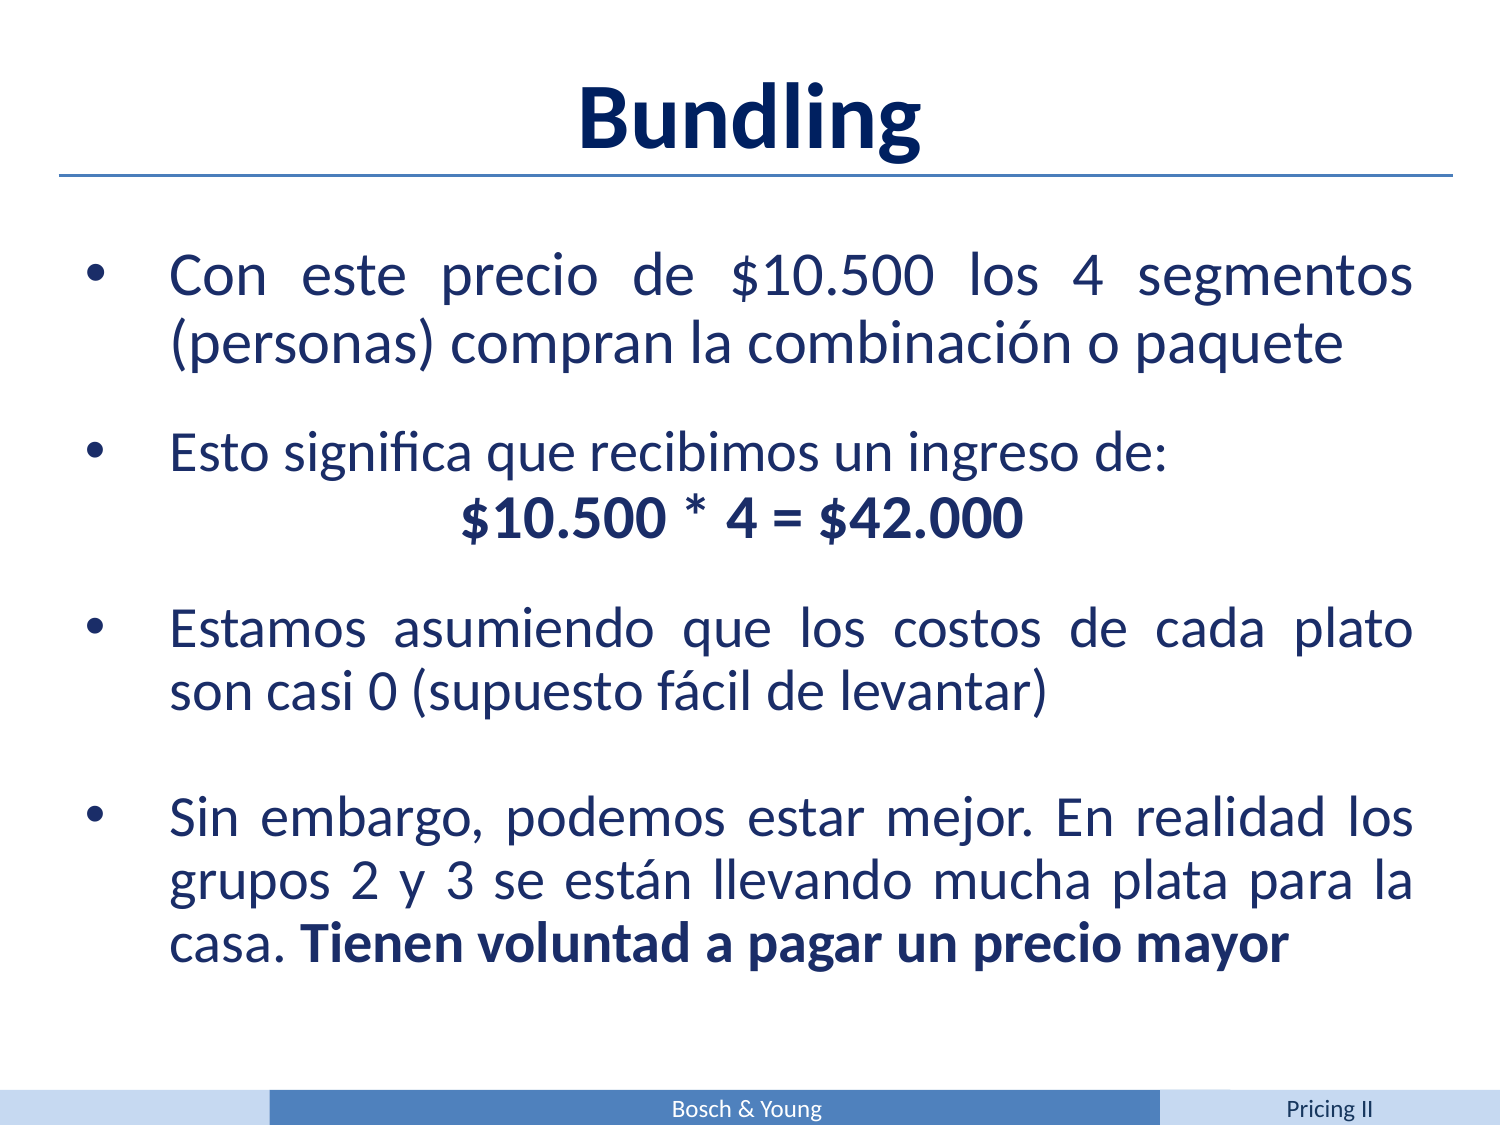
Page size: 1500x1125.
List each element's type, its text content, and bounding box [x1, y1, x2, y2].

text_box Pricing II [1158, 1088, 1500, 1125]
text_box Con este precio de $10.500 los 4 segmentos (personas) compran la combinación o paquete Esto significa que recibimos un ingreso de: $10.500 * 4 = $42.000 Estamos asumiendo que los costos de cada plato son casi 0 (supuesto fácil de levantar) Sin embargo, podemos estar mejor. En realidad los grupos 2 y 3 se están llevando mucha plata para la casa. Tienen voluntad a pagar un precio mayor [70, 234, 1430, 983]
text_box [0, 1088, 272, 1125]
text_box Bosch & Young [272, 1088, 1158, 1125]
text_box Bundling [35, 47, 1465, 175]
